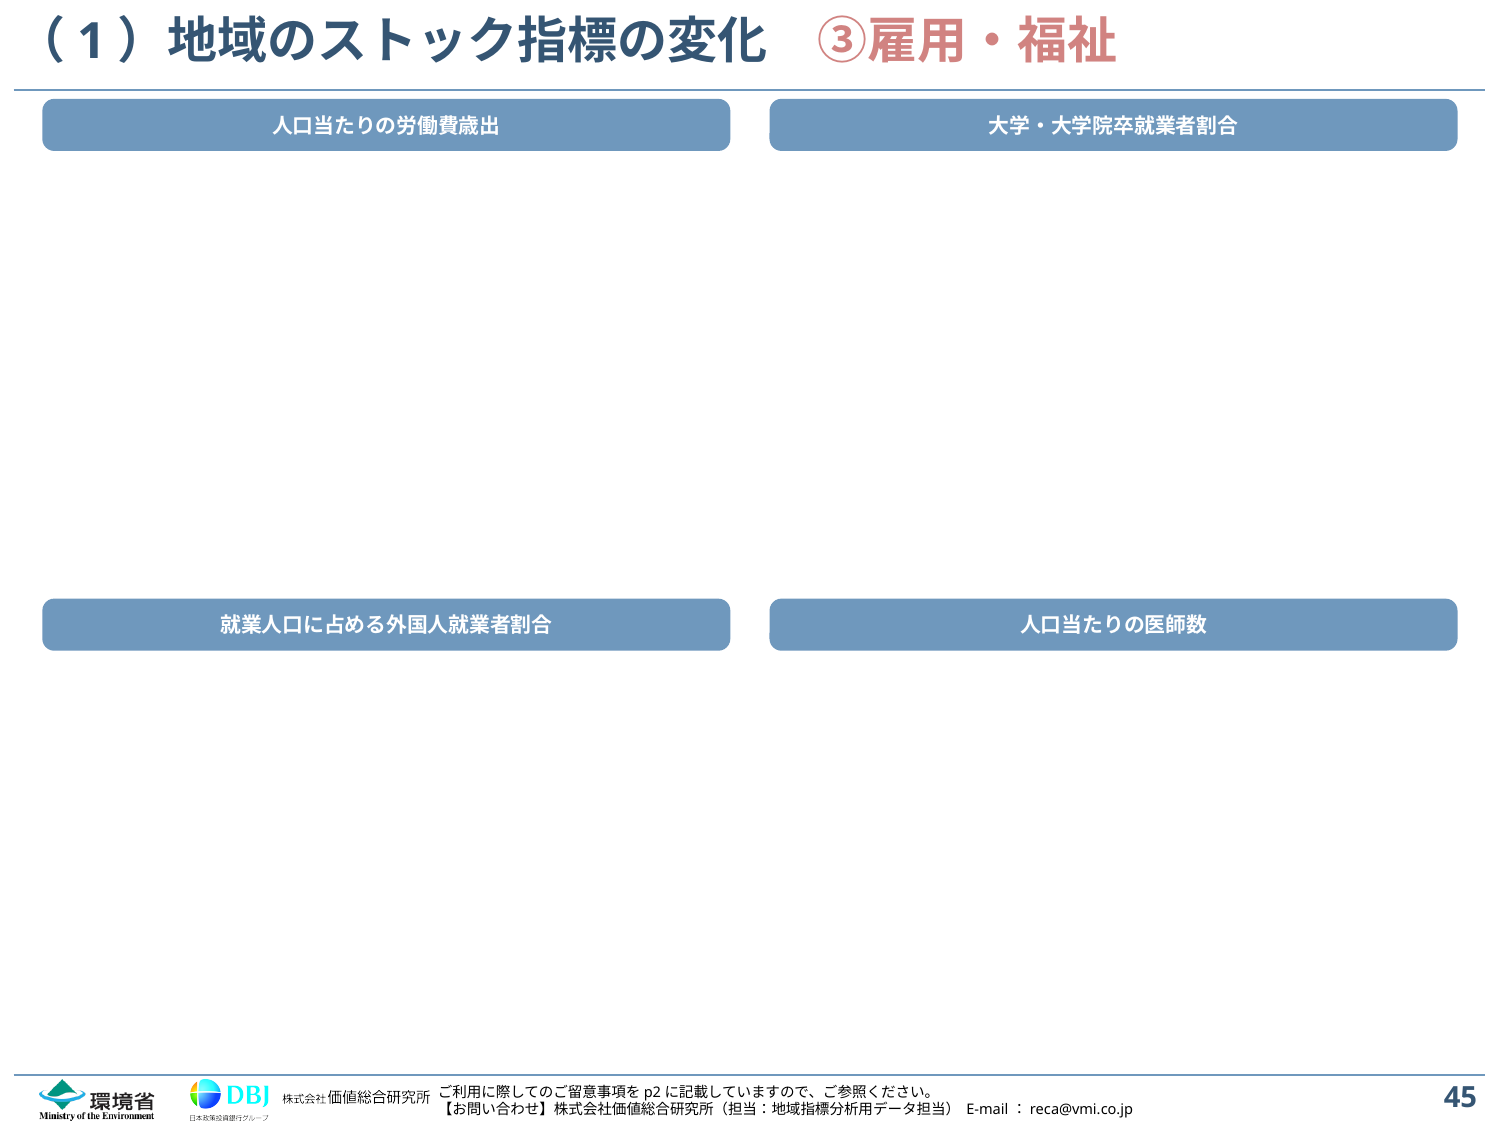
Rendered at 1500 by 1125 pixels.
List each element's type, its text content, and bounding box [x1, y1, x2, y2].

text_box 就業人口に占める外国人就業者割合 [42, 598, 731, 651]
picture [36, 1079, 157, 1124]
title （1）地域のストック指標の変化 ③雇用・福祉 [0, 0, 1500, 87]
text_box 大学・大学院卒就業者割合 [769, 98, 1458, 151]
text_box 人口当たりの労働費歳出 [42, 98, 731, 151]
text_box 人口当たりの医師数 [769, 598, 1458, 651]
picture [186, 1076, 434, 1125]
slide_number 45 [1427, 1070, 1493, 1112]
